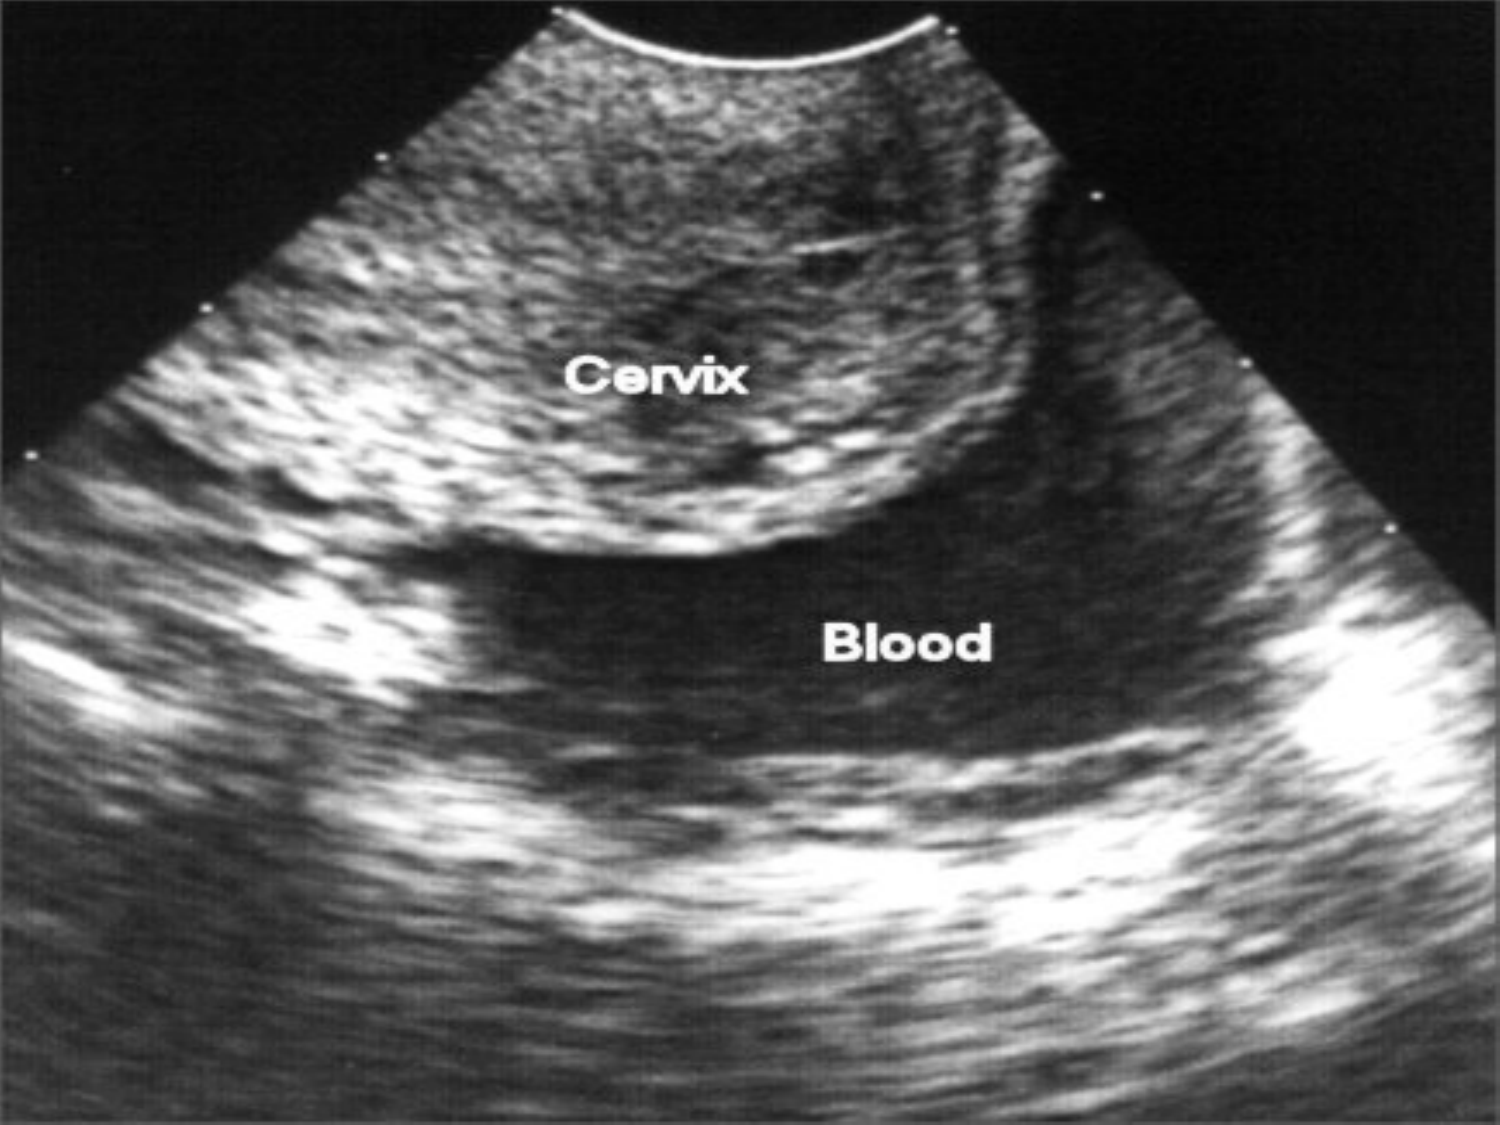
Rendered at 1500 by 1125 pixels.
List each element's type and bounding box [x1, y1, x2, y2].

text_box [0, 0, 1500, 1125]
